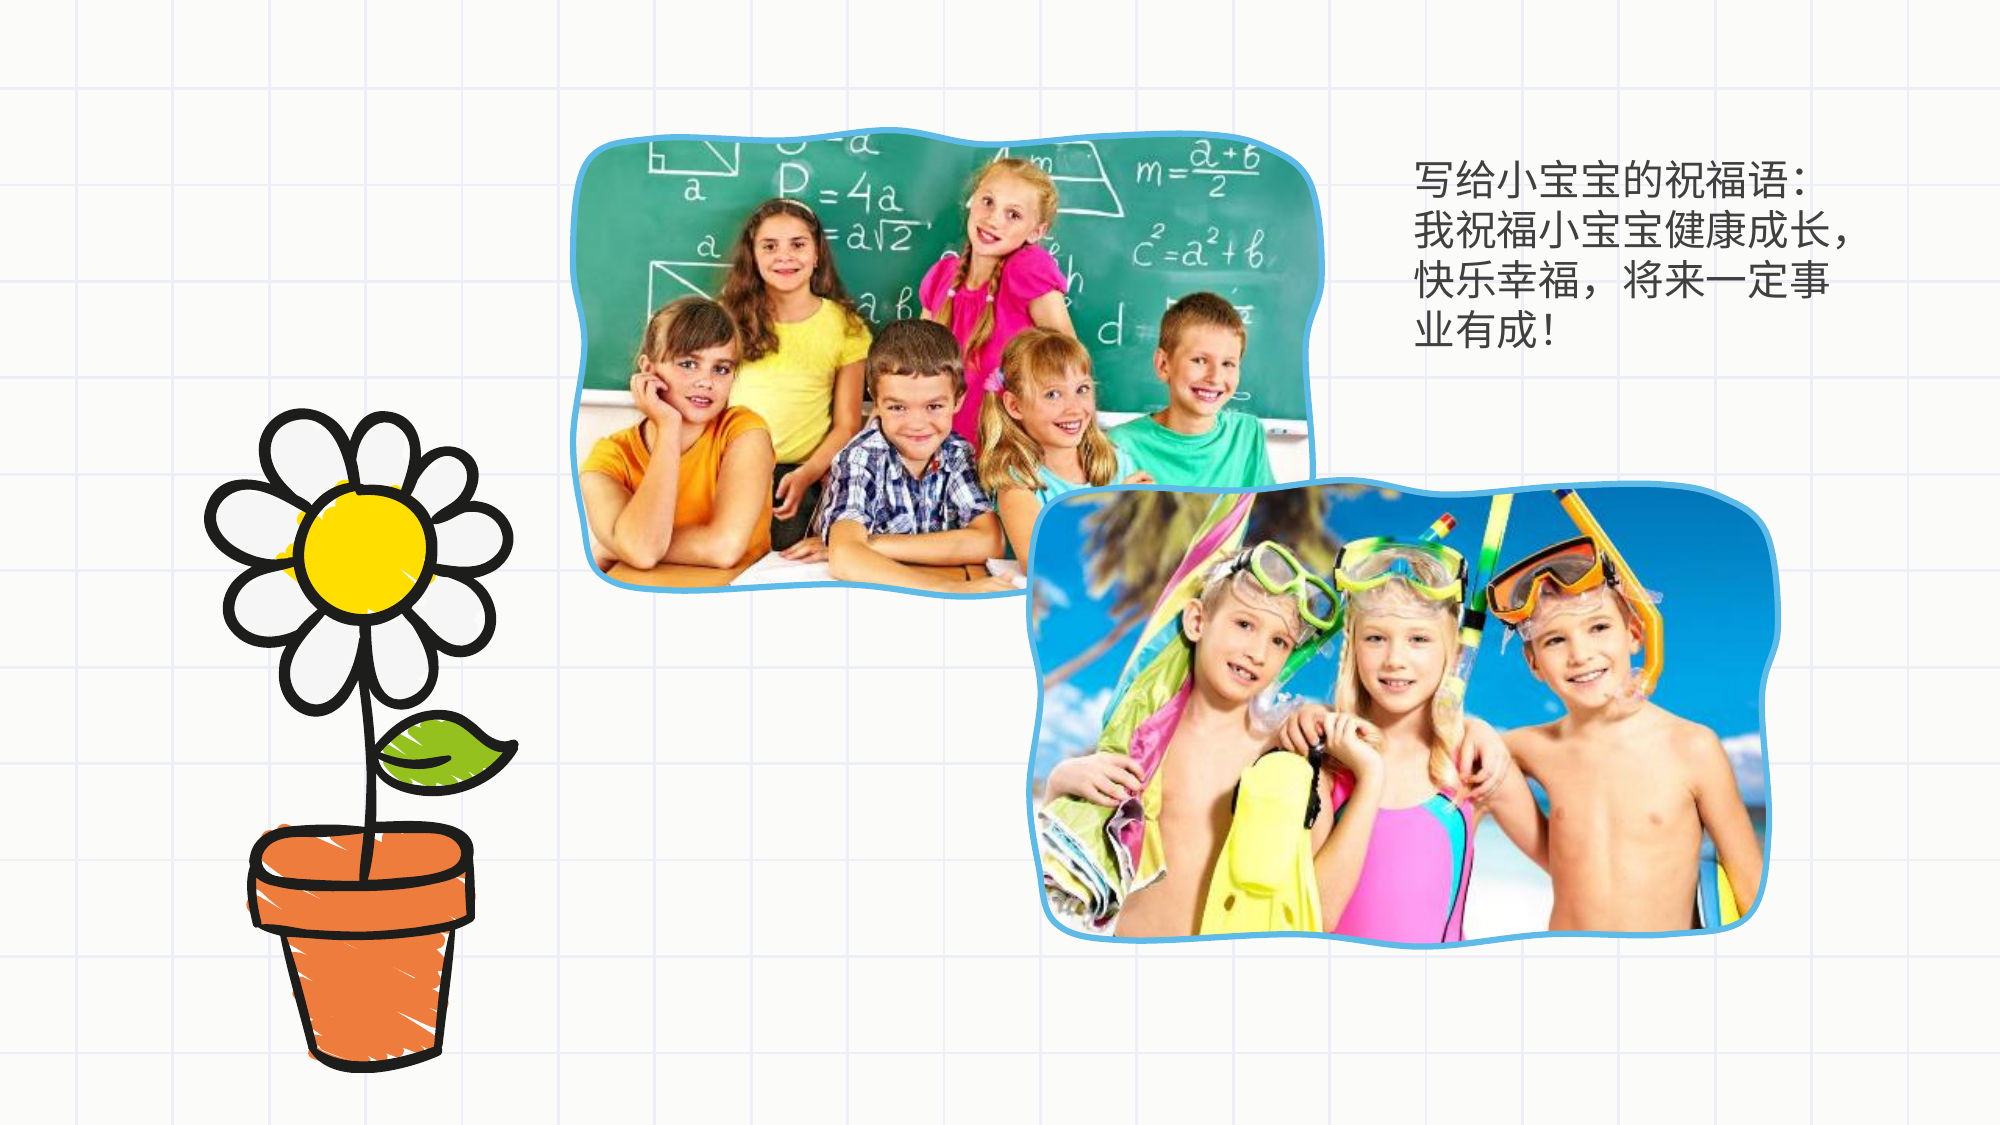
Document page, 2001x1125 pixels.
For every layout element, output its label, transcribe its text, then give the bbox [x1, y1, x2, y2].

text_box 写给小宝宝的祝福语：我祝福小宝宝健康成长，快乐幸福，将来一定事业有成！ [1398, 146, 1852, 362]
picture [203, 407, 519, 1073]
picture [573, 130, 1779, 947]
